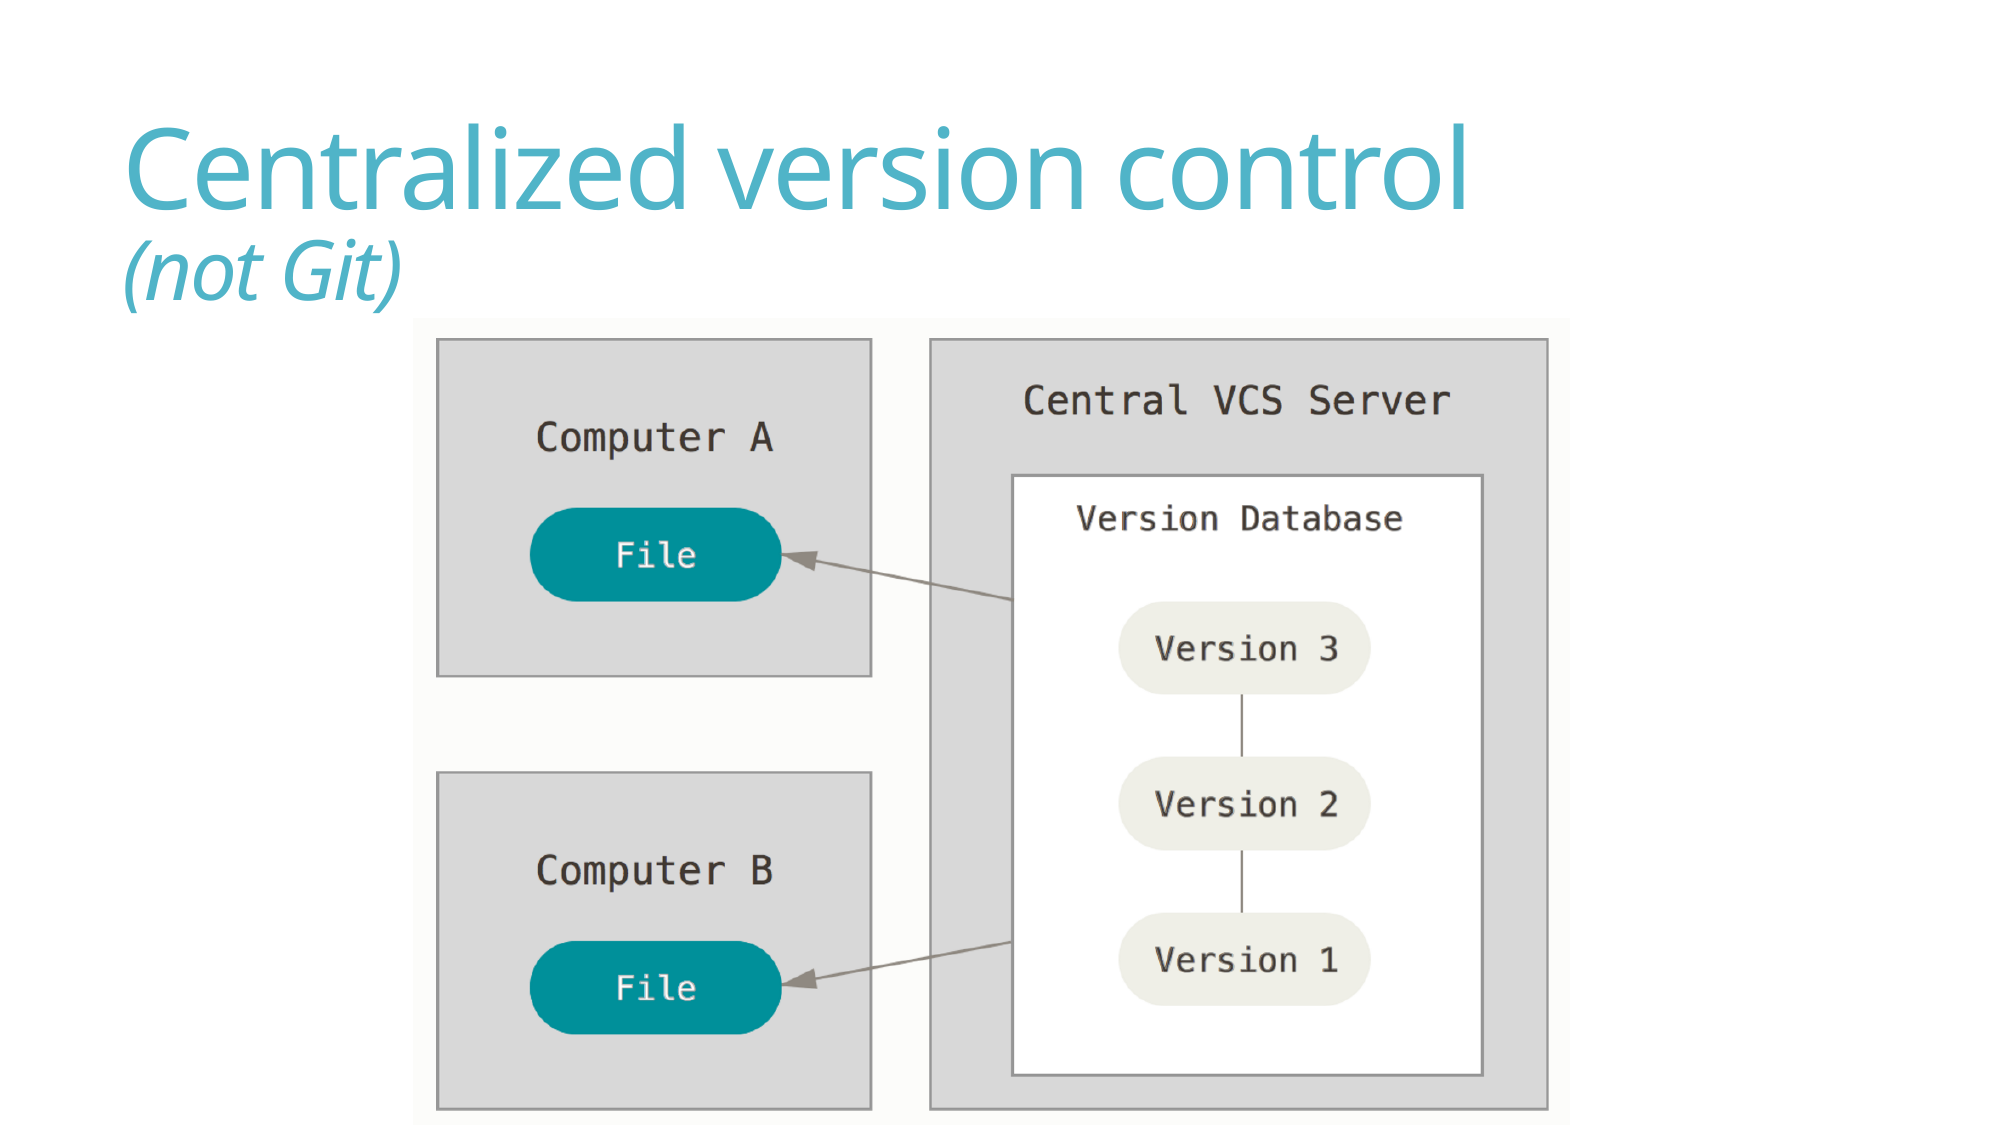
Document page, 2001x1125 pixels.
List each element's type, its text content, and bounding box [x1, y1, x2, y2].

picture [412, 318, 1570, 1125]
title Centralized version control (not Git) [107, 81, 1875, 354]
